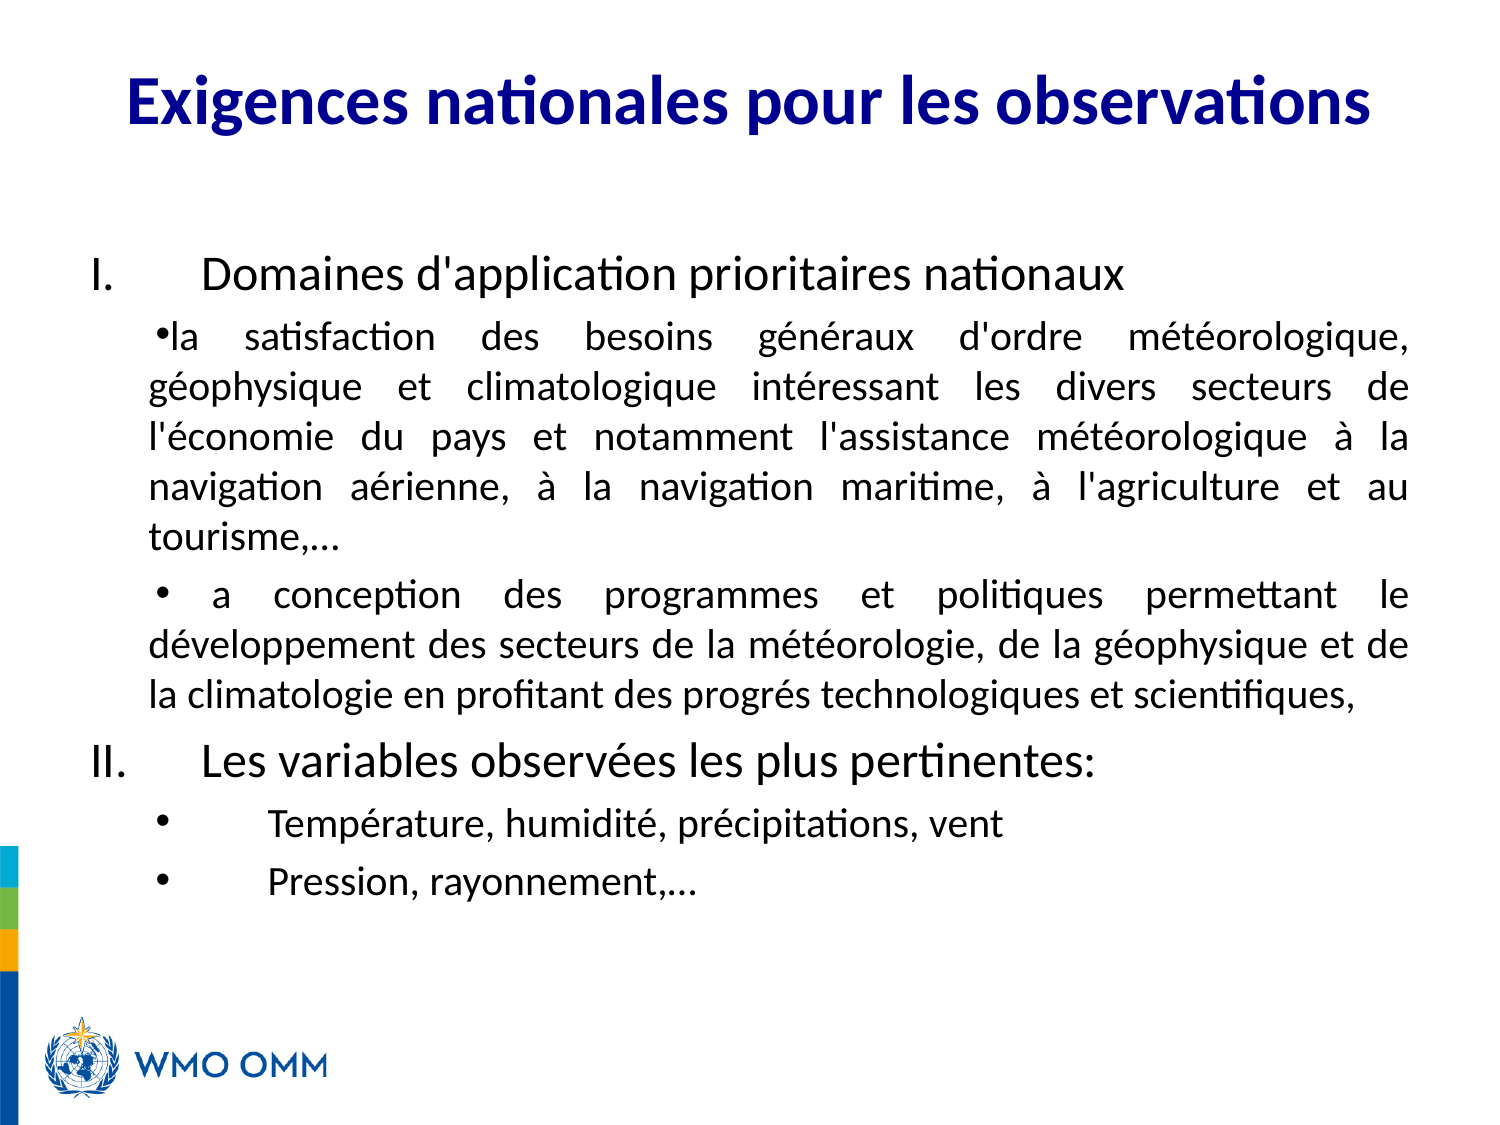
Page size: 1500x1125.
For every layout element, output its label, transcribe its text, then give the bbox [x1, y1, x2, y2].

list Domaines d'application prioritaires nationaux la satisfaction des besoins généraux d'ordre météorologique, géophysique et climatologique intéressant les divers secteurs de l'économie du pays et notamment l'assistance météorologique à la navigation aérienne, à la navigation maritime, à l'agriculture et au tourisme,… a conception des programmes et politiques permettant le développement des secteurs de la météorologie, de la géophysique et de la climatologie en profitant des progrés technologiques et scientifiques, Les variables observées les plus pertinentes: Température, humidité, précipitations, vent Pression, rayonnement,… [75, 232, 1425, 1005]
title Exigences nationales pour les observations [75, 45, 1425, 232]
picture [0, 845, 327, 1125]
